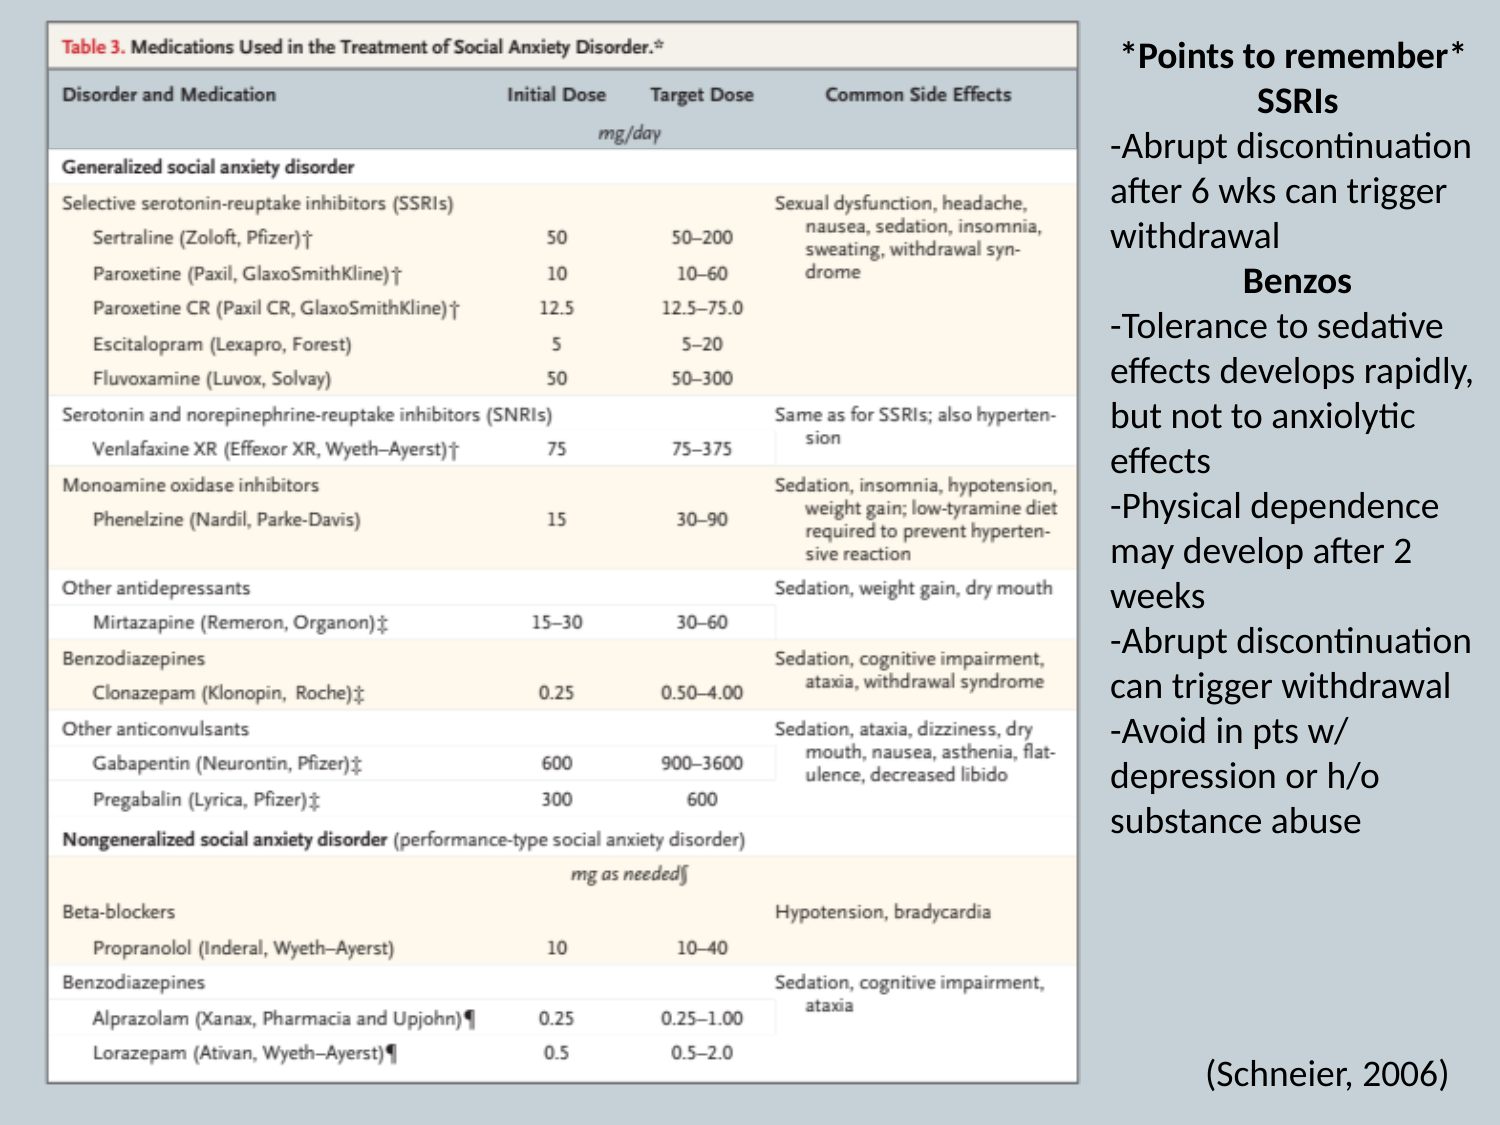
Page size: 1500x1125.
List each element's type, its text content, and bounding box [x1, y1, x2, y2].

text_box (Schneier, 2006) [1190, 1041, 1500, 1125]
picture [30, 12, 1096, 1096]
text_box *Points to remember* SSRIs -Abrupt discontinuation after 6 wks can trigger withdrawal Benzos -Tolerance to sedative effects develops rapidly, but not to anxiolytic effects -Physical dependence may develop after 2 weeks -Abrupt discontinuation can trigger withdrawal -Avoid in pts w/ depression or h/o substance abuse [1100, 23, 1500, 939]
